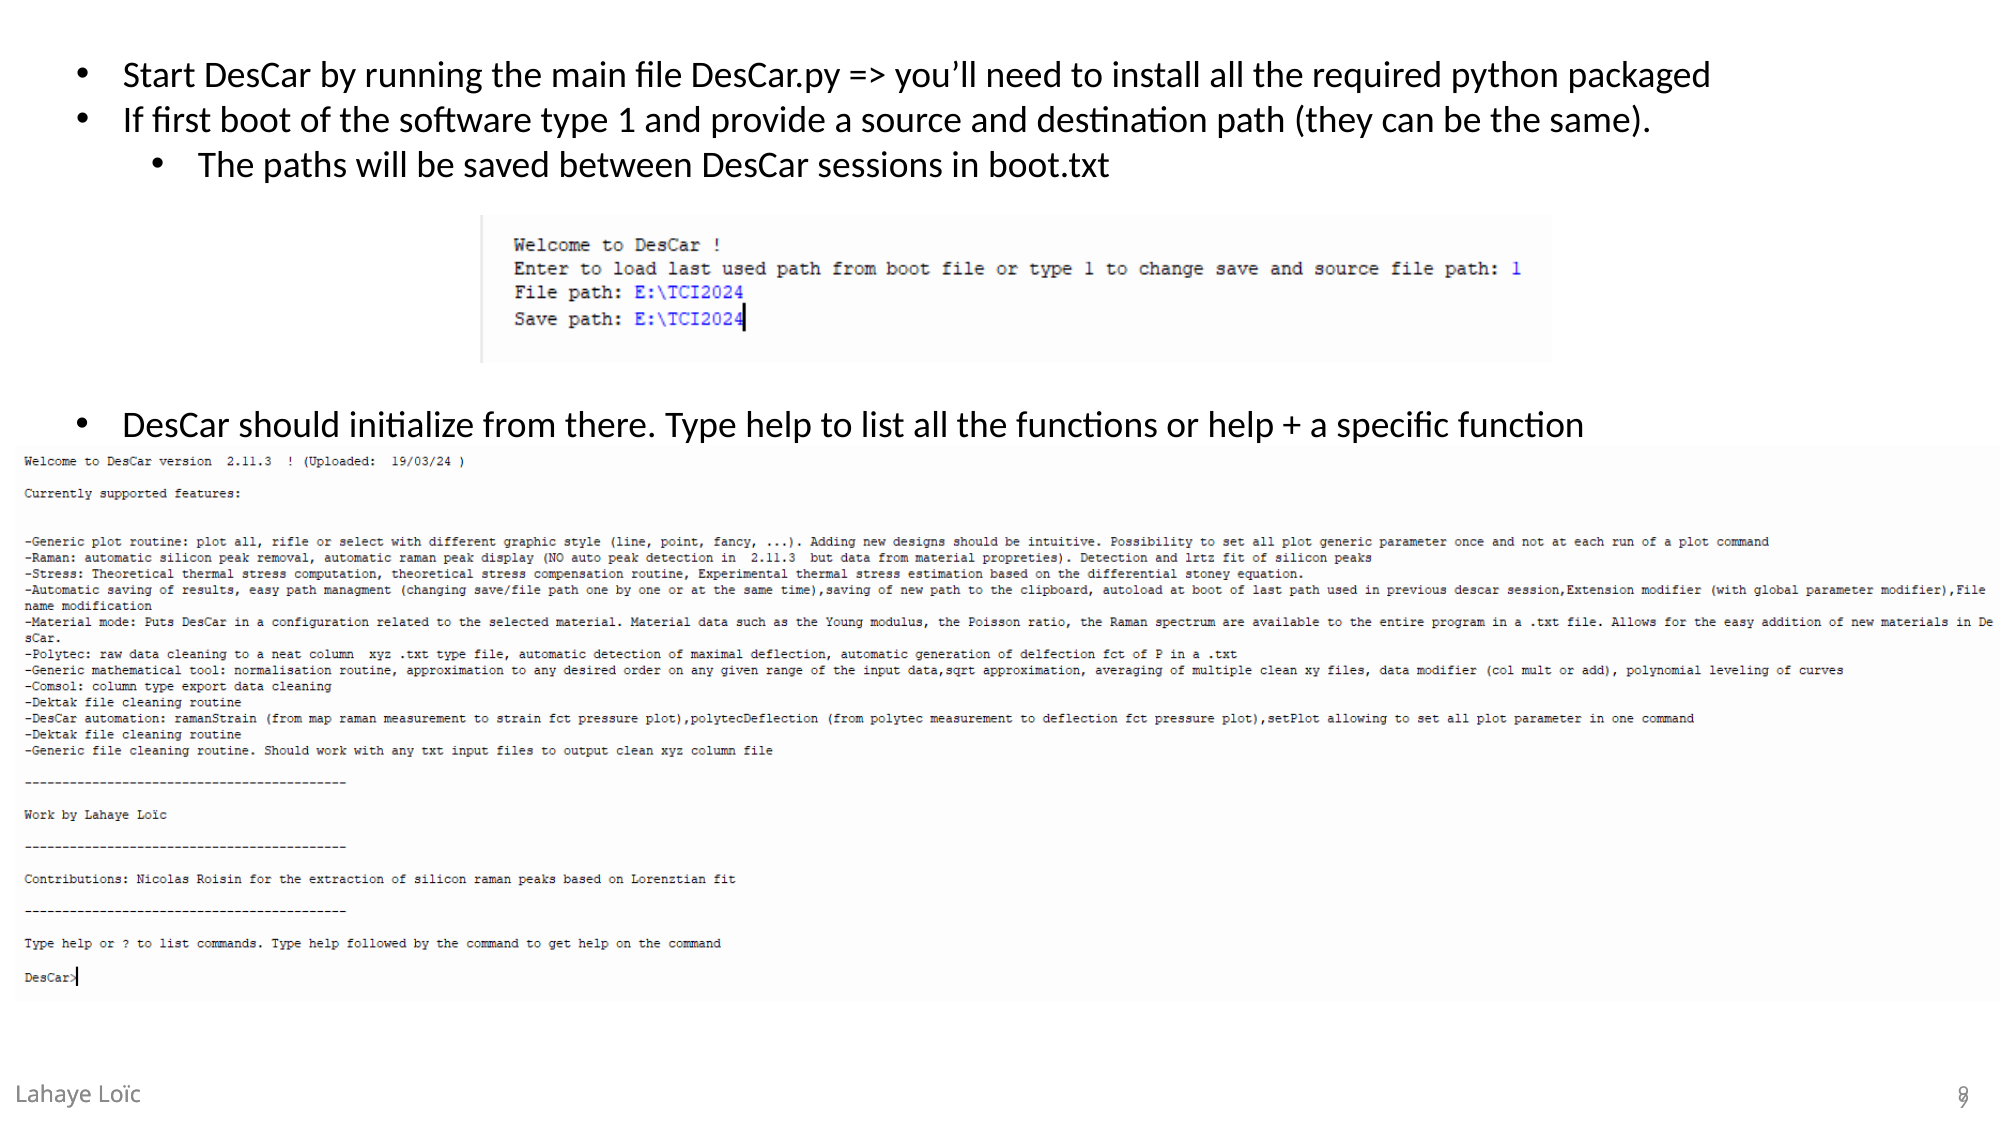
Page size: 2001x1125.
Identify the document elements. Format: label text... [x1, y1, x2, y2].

text_box 9 [1534, 1069, 1984, 1125]
text_box Start DesCar by running the main file DesCar.py => you’ll need to install all the required python packaged If first boot of the software type 1 and provide a source and destination path (they can be the same). The paths will be saved between DesCar sessions in boot.txt [61, 42, 1729, 193]
picture [480, 215, 1552, 363]
text_box DesCar should initialize from there. Type help to list all the functions or help + a specific function [60, 392, 1602, 445]
slide_number 9 [1534, 1061, 1985, 1122]
text_box Lahaye Loïc [0, 1071, 156, 1115]
picture [15, 445, 2000, 1001]
